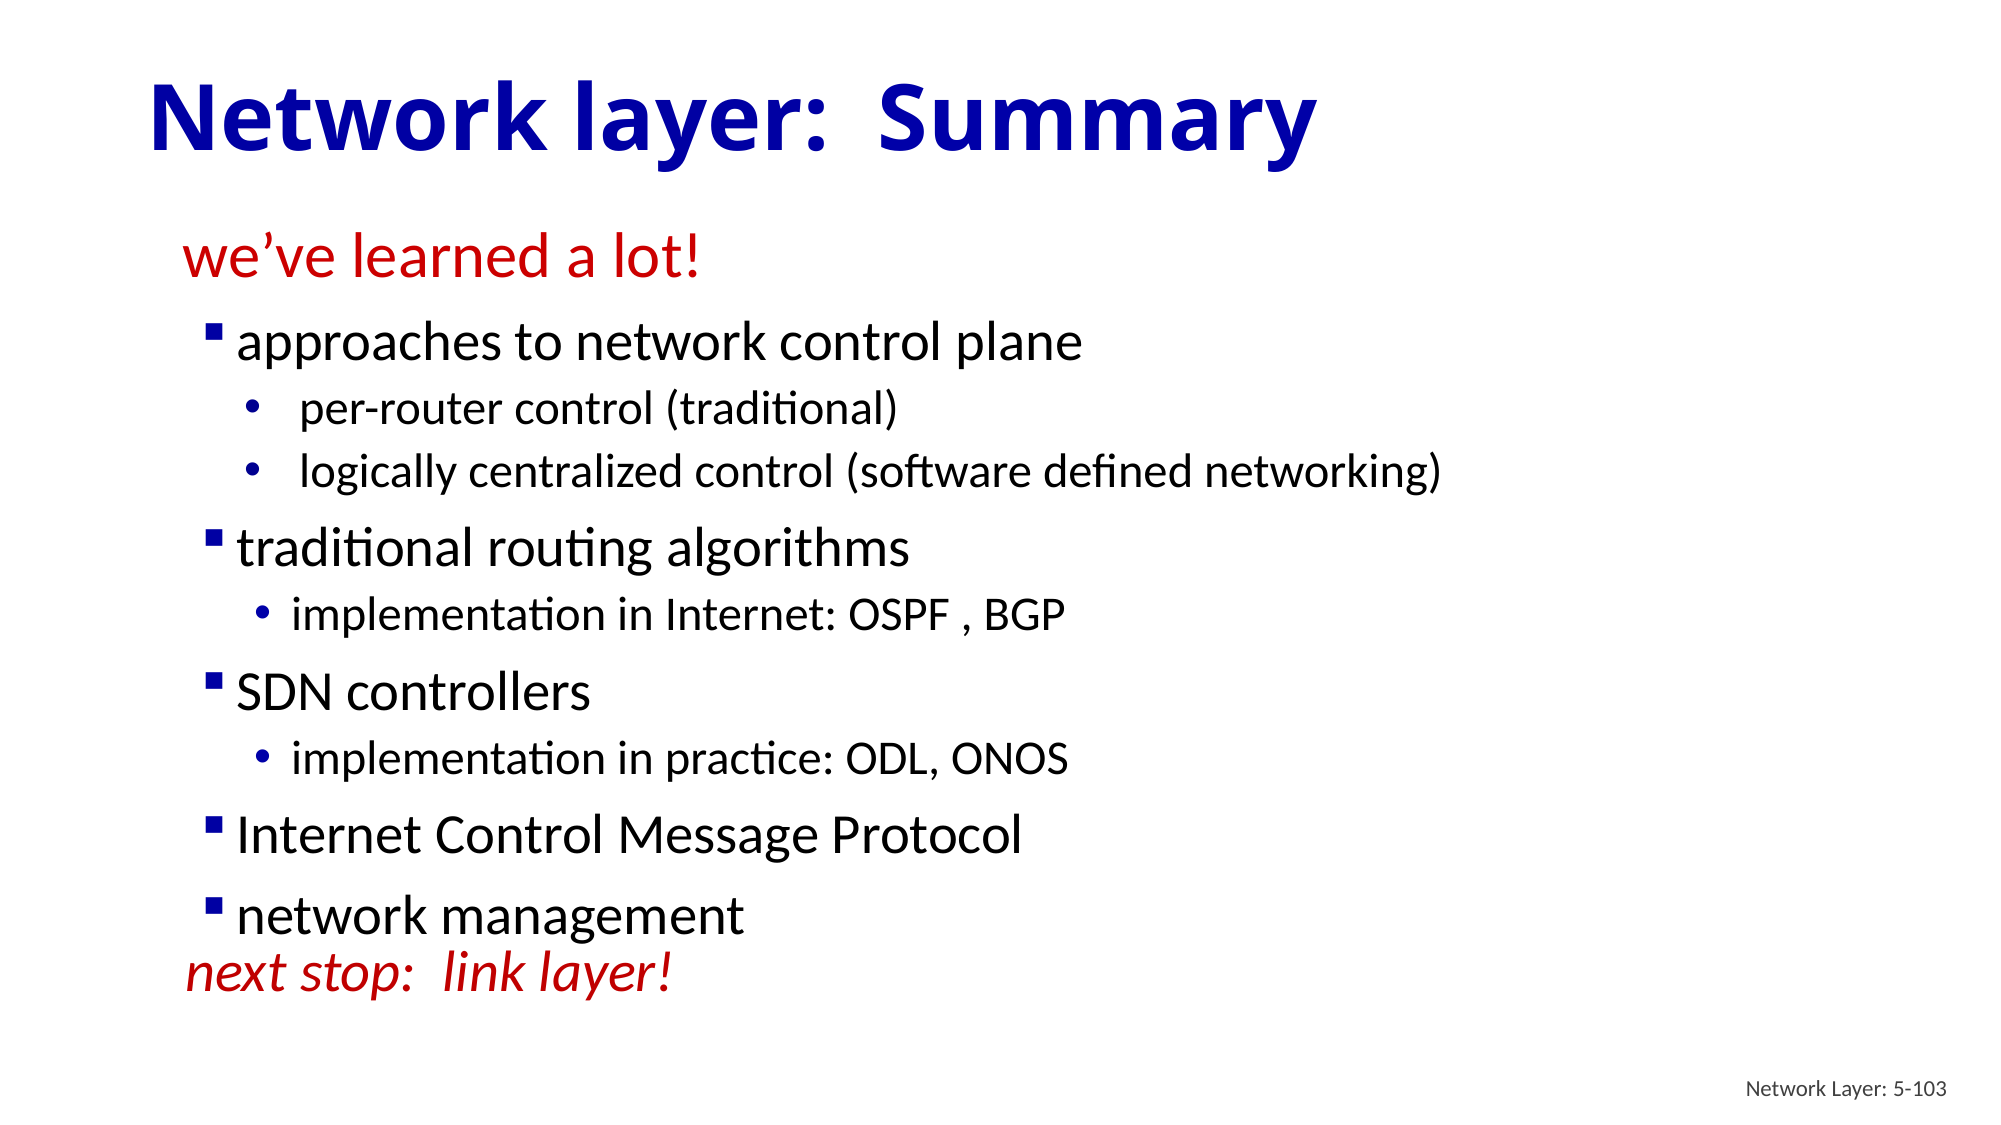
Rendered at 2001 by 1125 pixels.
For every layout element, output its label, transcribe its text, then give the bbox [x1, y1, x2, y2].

text_box we’ve learned a lot! approaches to network control plane per-router control (traditional) logically centralized control (software defined networking) traditional routing algorithms implementation in Internet: OSPF , BGP SDN controllers implementation in practice: ODL, ONOS Internet Control Message Protocol network management [165, 214, 1705, 959]
slide_number Network Layer: 5-103 [1512, 1056, 1963, 1117]
text_box next stop: link layer! [170, 925, 691, 1011]
title Network layer: Summary [131, 47, 1856, 195]
